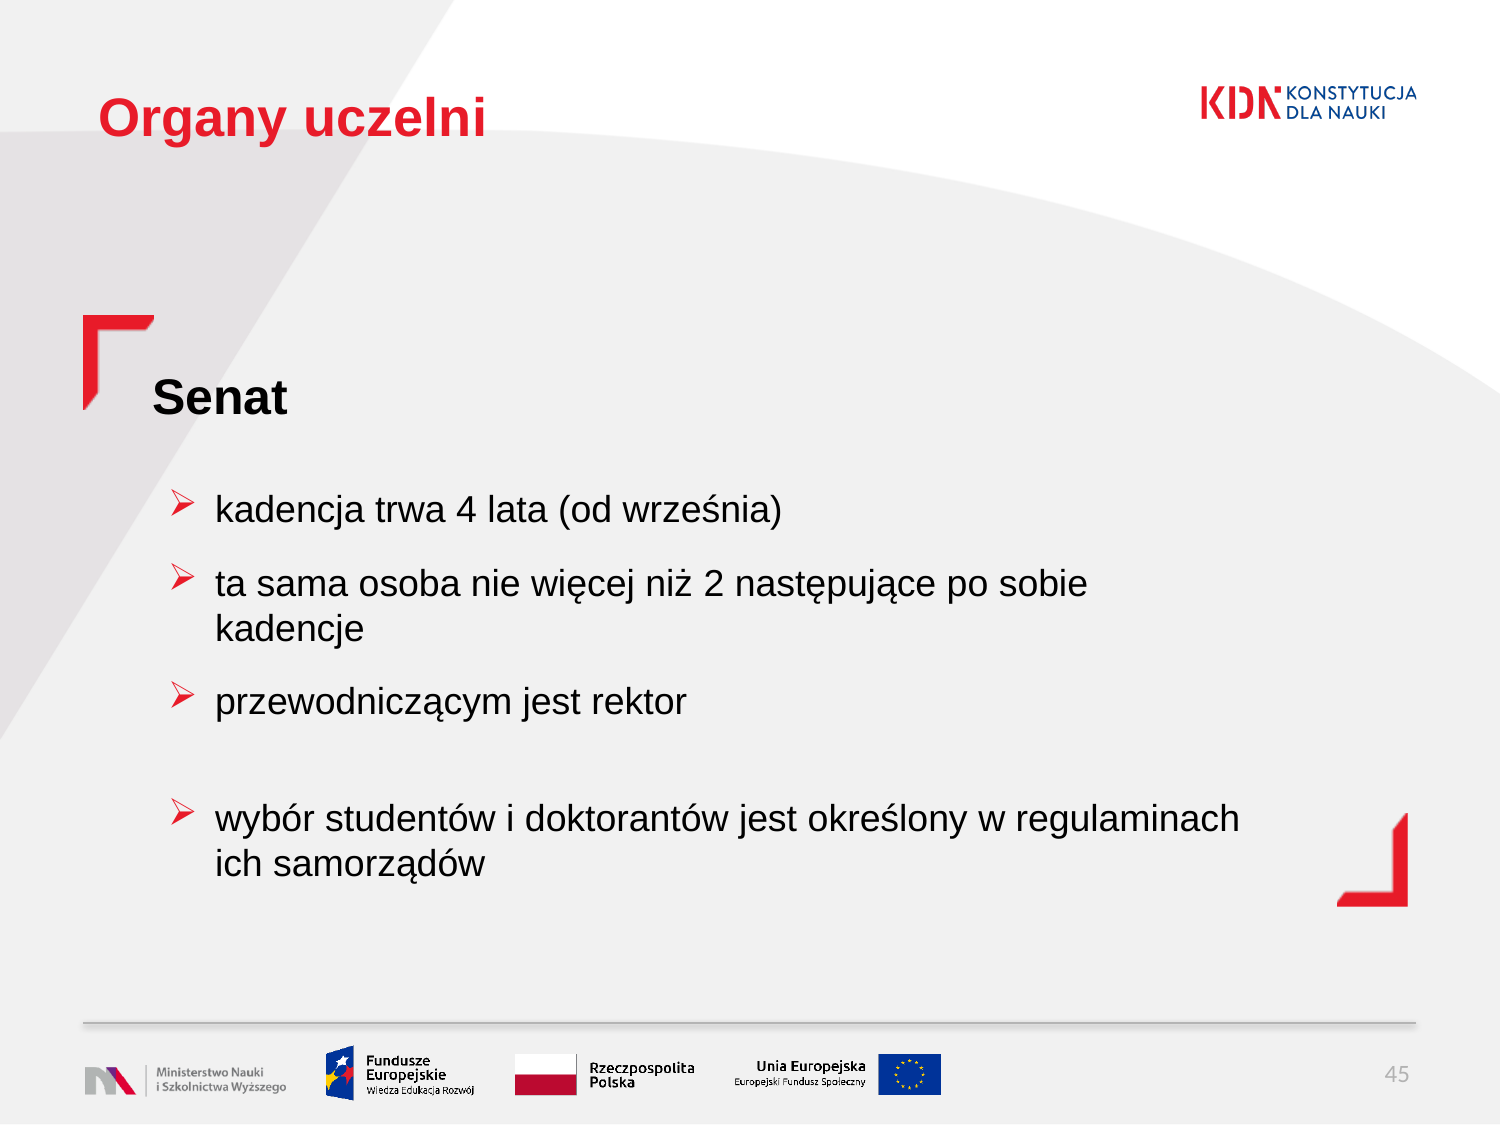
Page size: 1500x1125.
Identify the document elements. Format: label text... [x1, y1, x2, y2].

title Organy uczelni [83, 74, 1170, 143]
list kadencja trwa 4 lata (od września) ta sama osoba nie więcej niż 2 następujące po sobie kadencje przewodniczącym jest rektor wybór studentów i doktorantów jest określony w regulaminach ich samorządów [153, 477, 1259, 927]
picture [0, 0, 1500, 1125]
text_box Senat [137, 357, 1259, 433]
slide_number 45 [1074, 1042, 1425, 1103]
